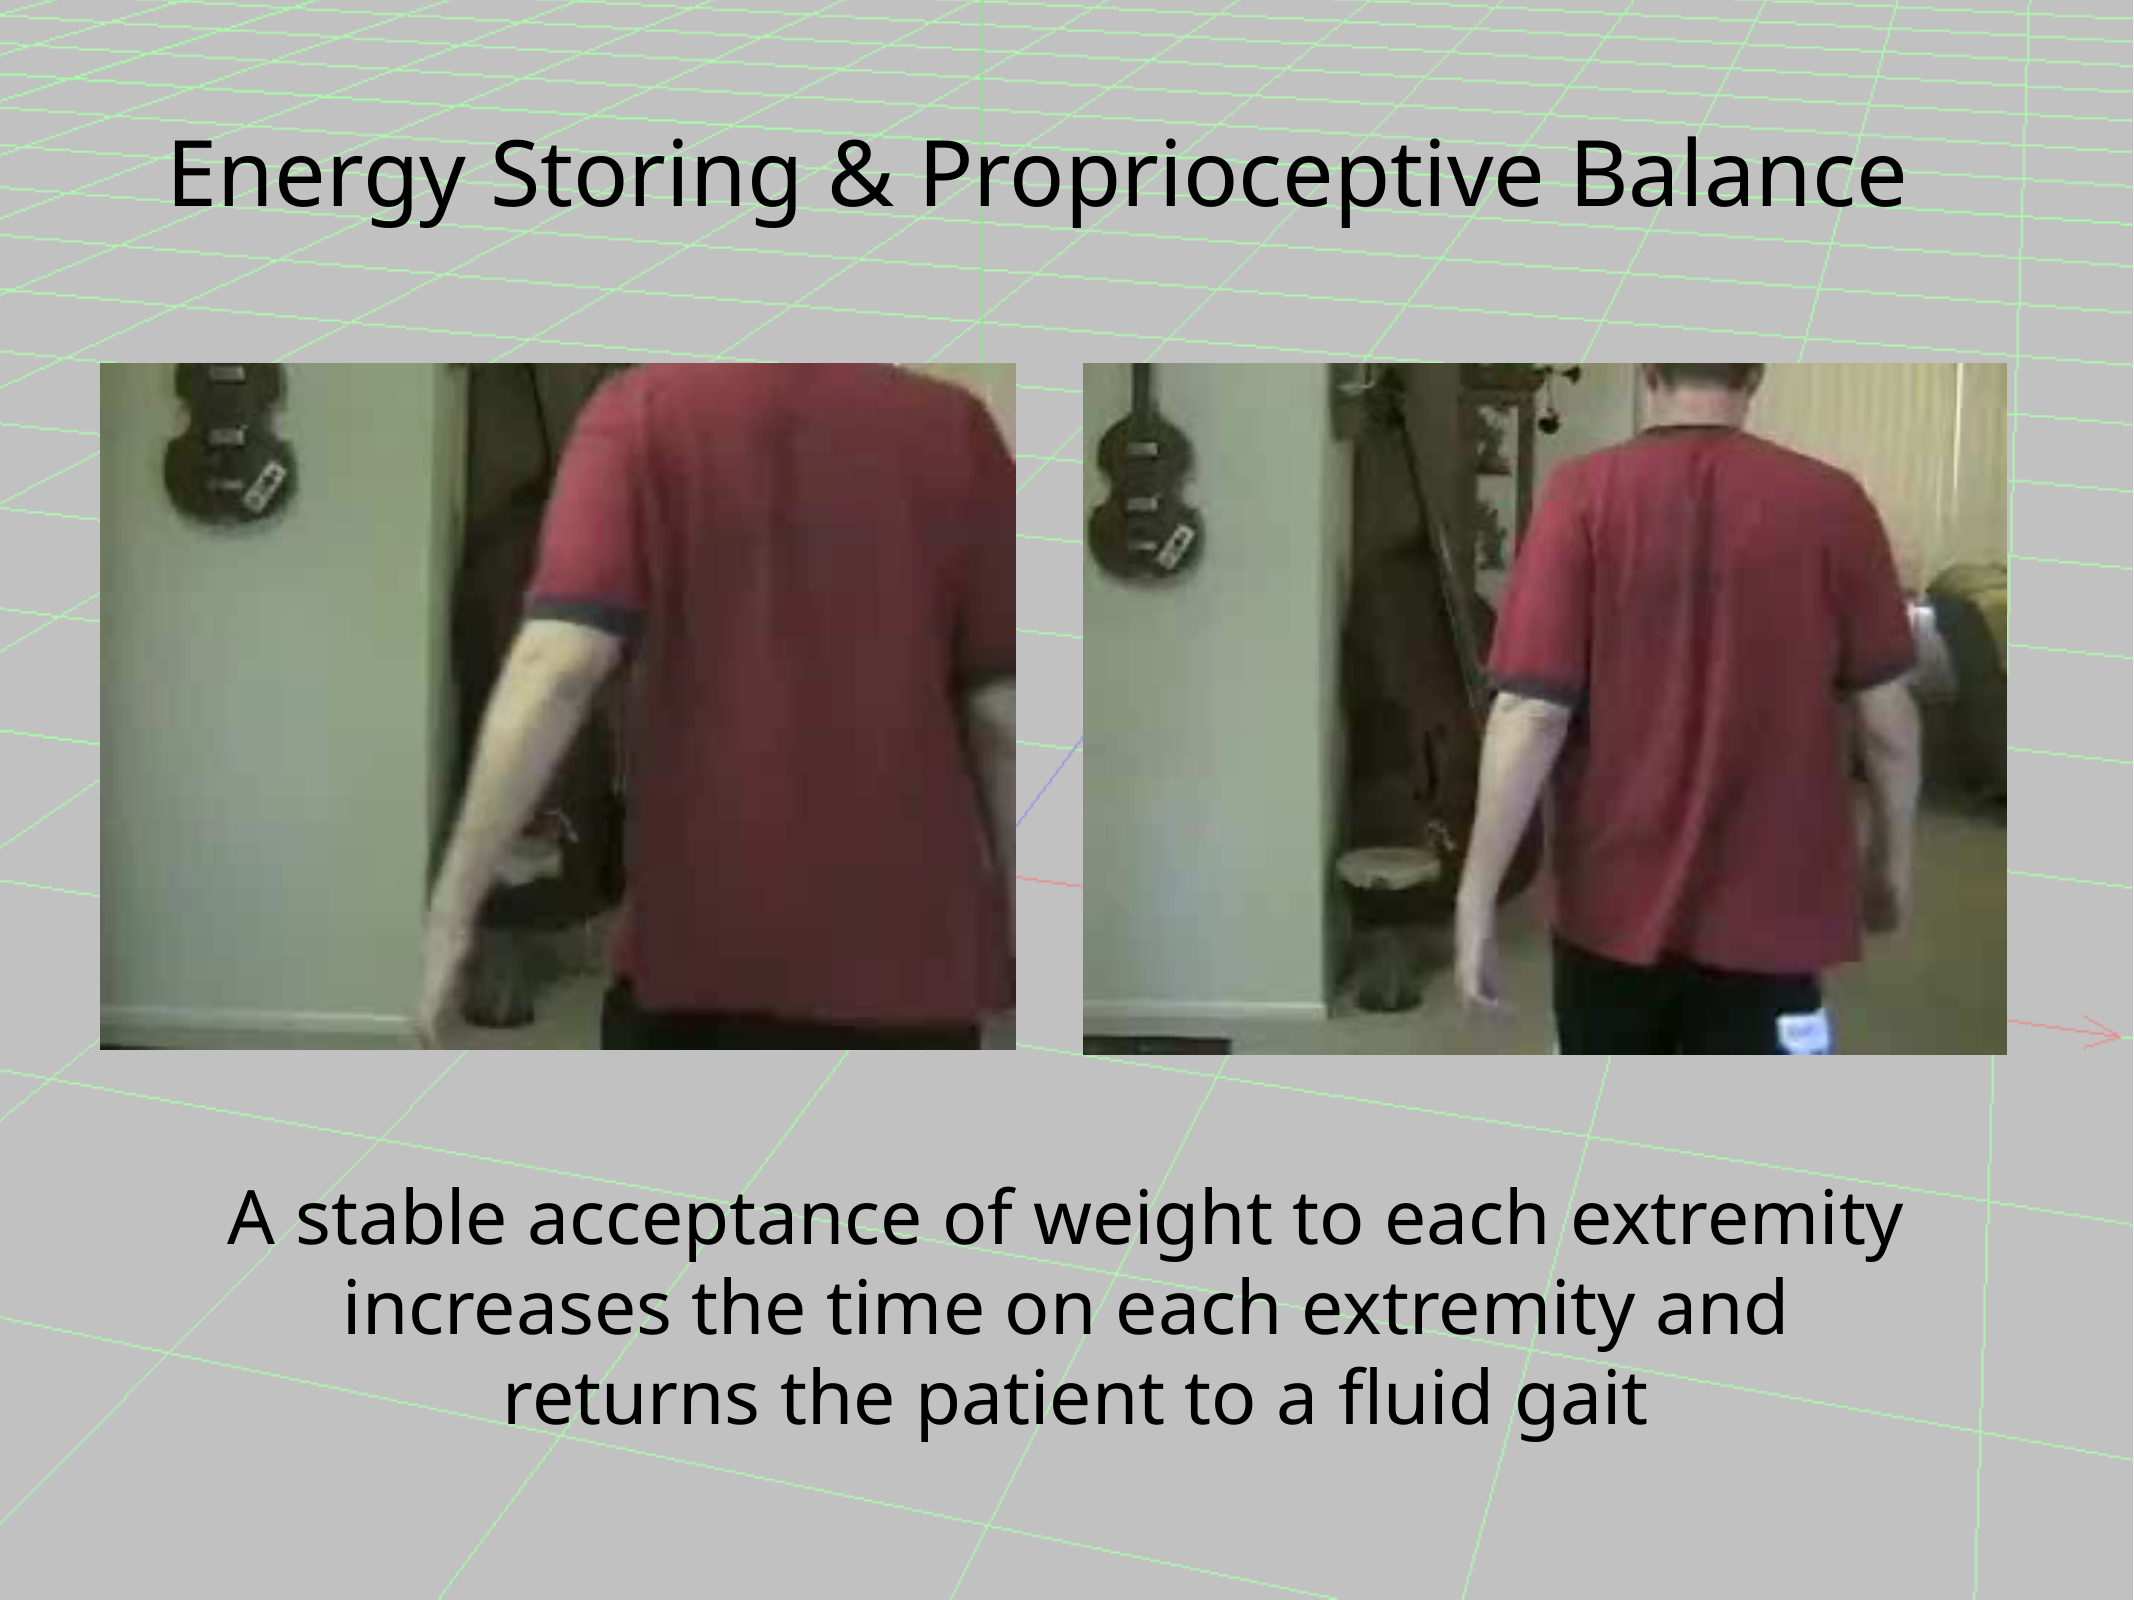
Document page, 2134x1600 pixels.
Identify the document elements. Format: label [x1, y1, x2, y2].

text_box [99, 362, 1017, 1051]
picture [0, 0, 2134, 1600]
text_box [1082, 362, 2008, 1056]
